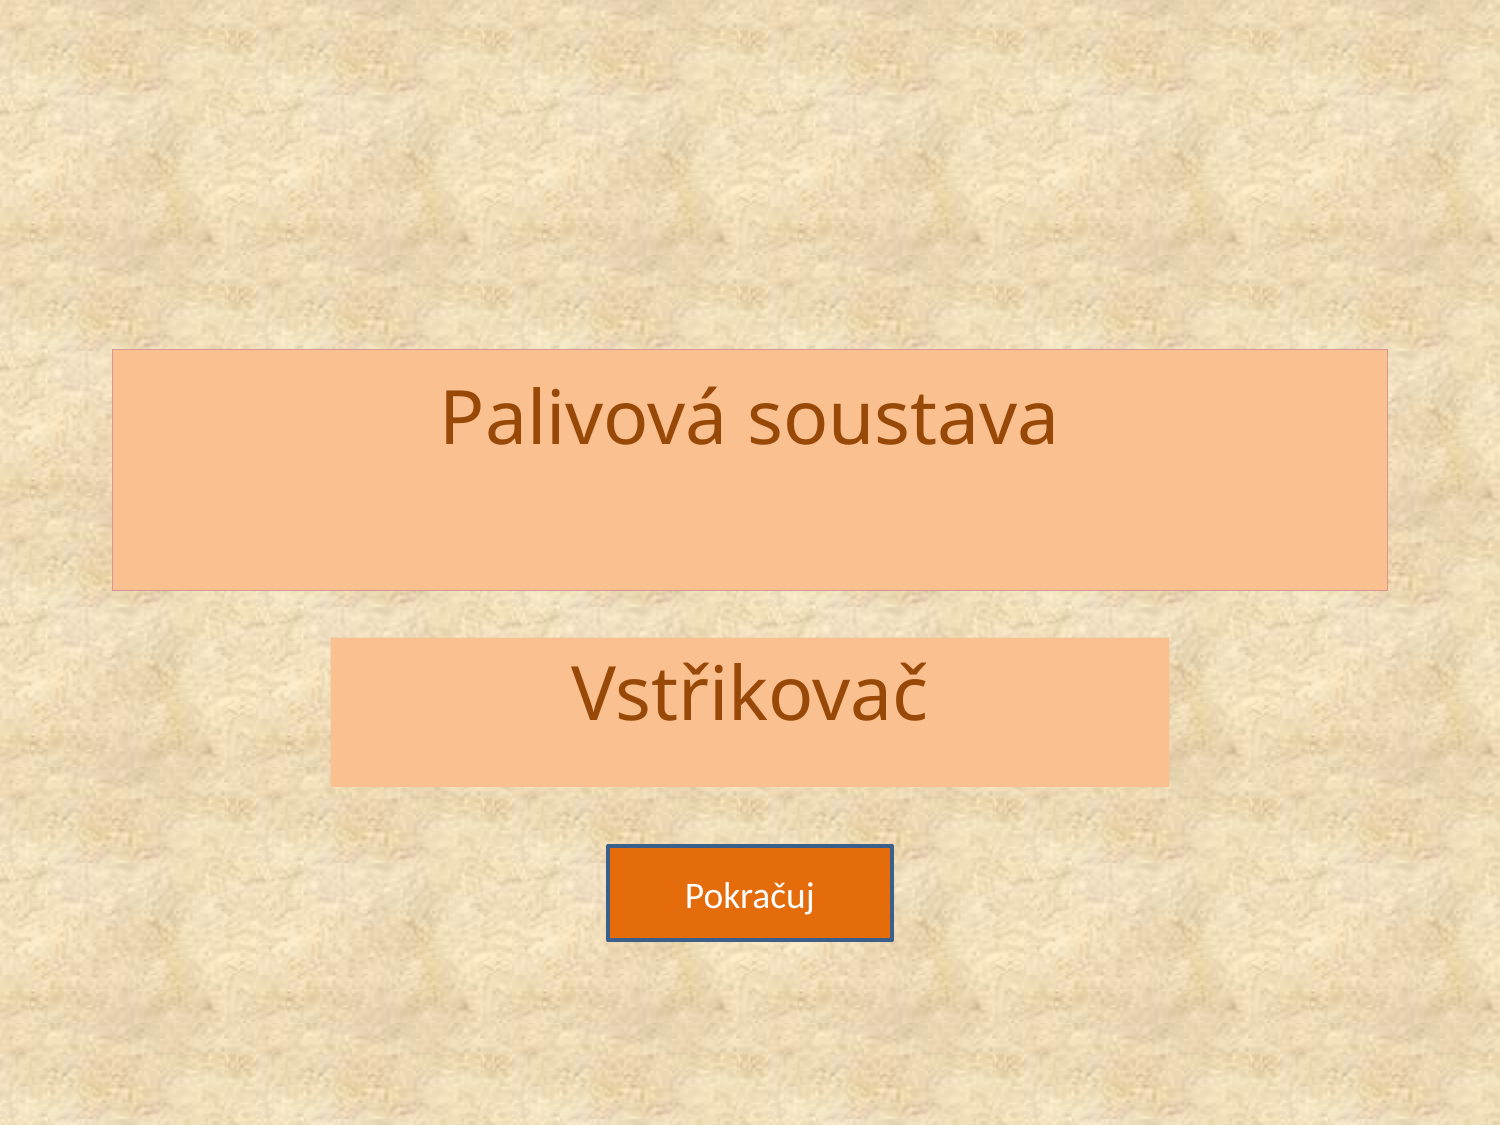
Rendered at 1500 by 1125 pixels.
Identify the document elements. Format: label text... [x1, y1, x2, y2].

text_box Pokračuj [606, 844, 894, 942]
subtitle Vstřikovač [330, 637, 1170, 787]
title Palivová soustava [112, 349, 1388, 591]
picture [0, 0, 1500, 1125]
